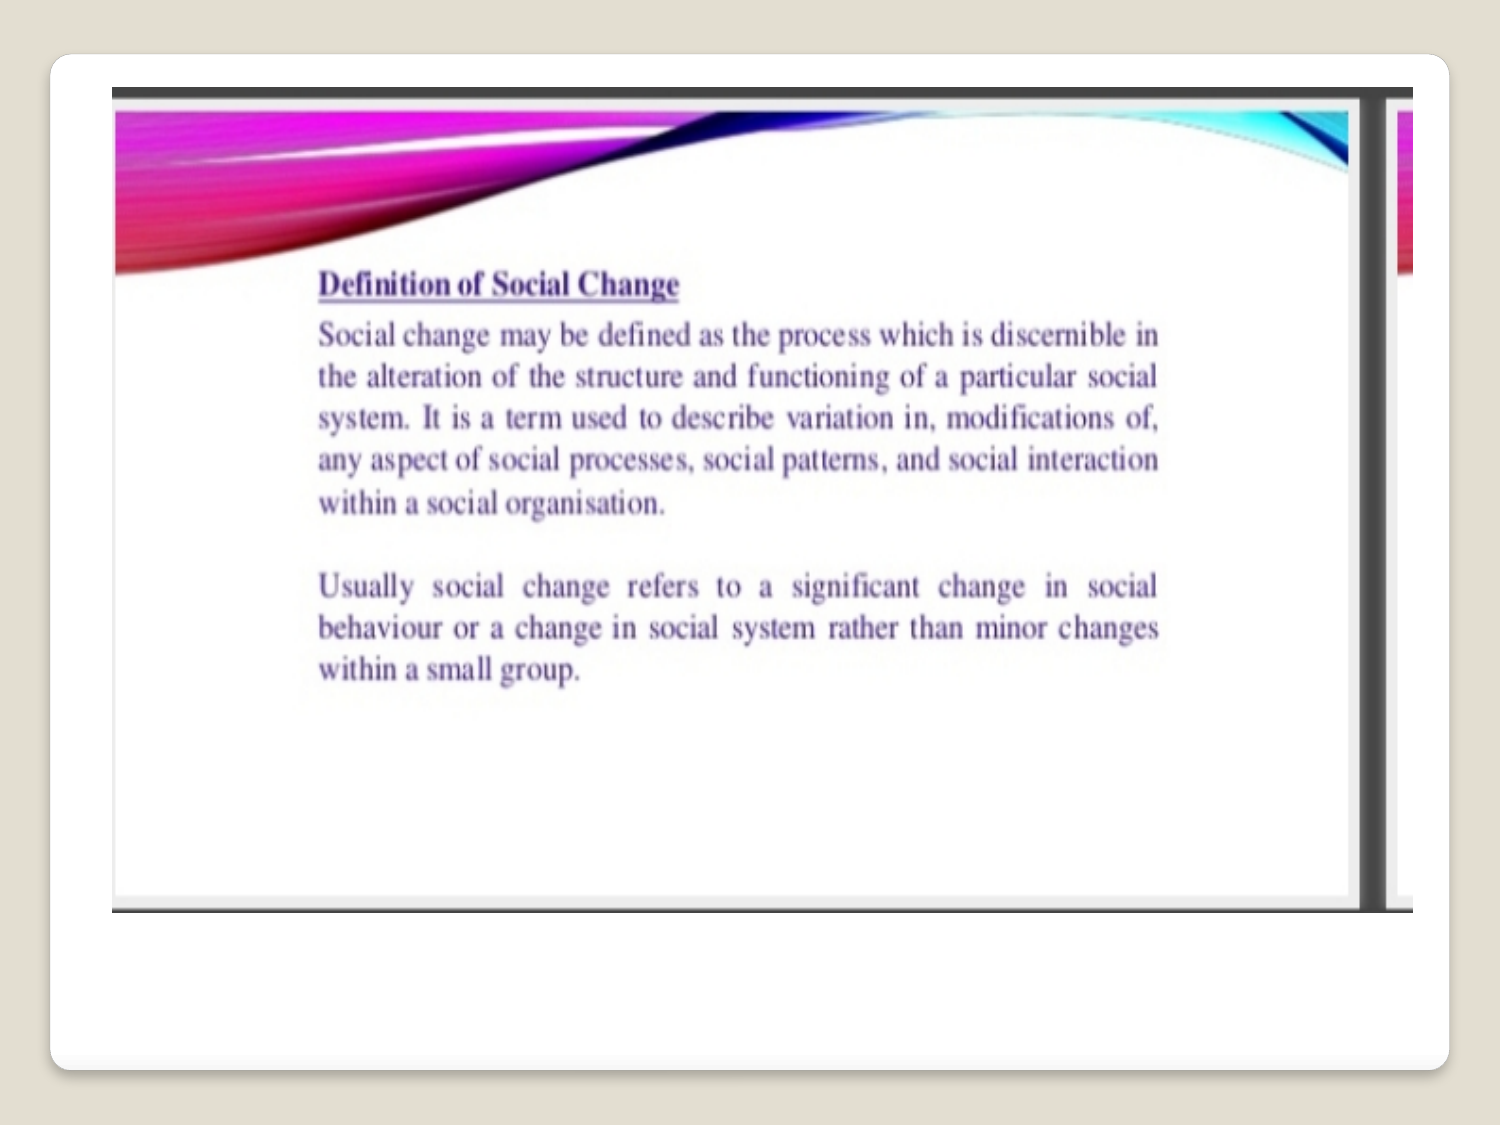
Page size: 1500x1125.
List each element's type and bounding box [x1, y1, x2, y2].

picture [112, 87, 1413, 913]
